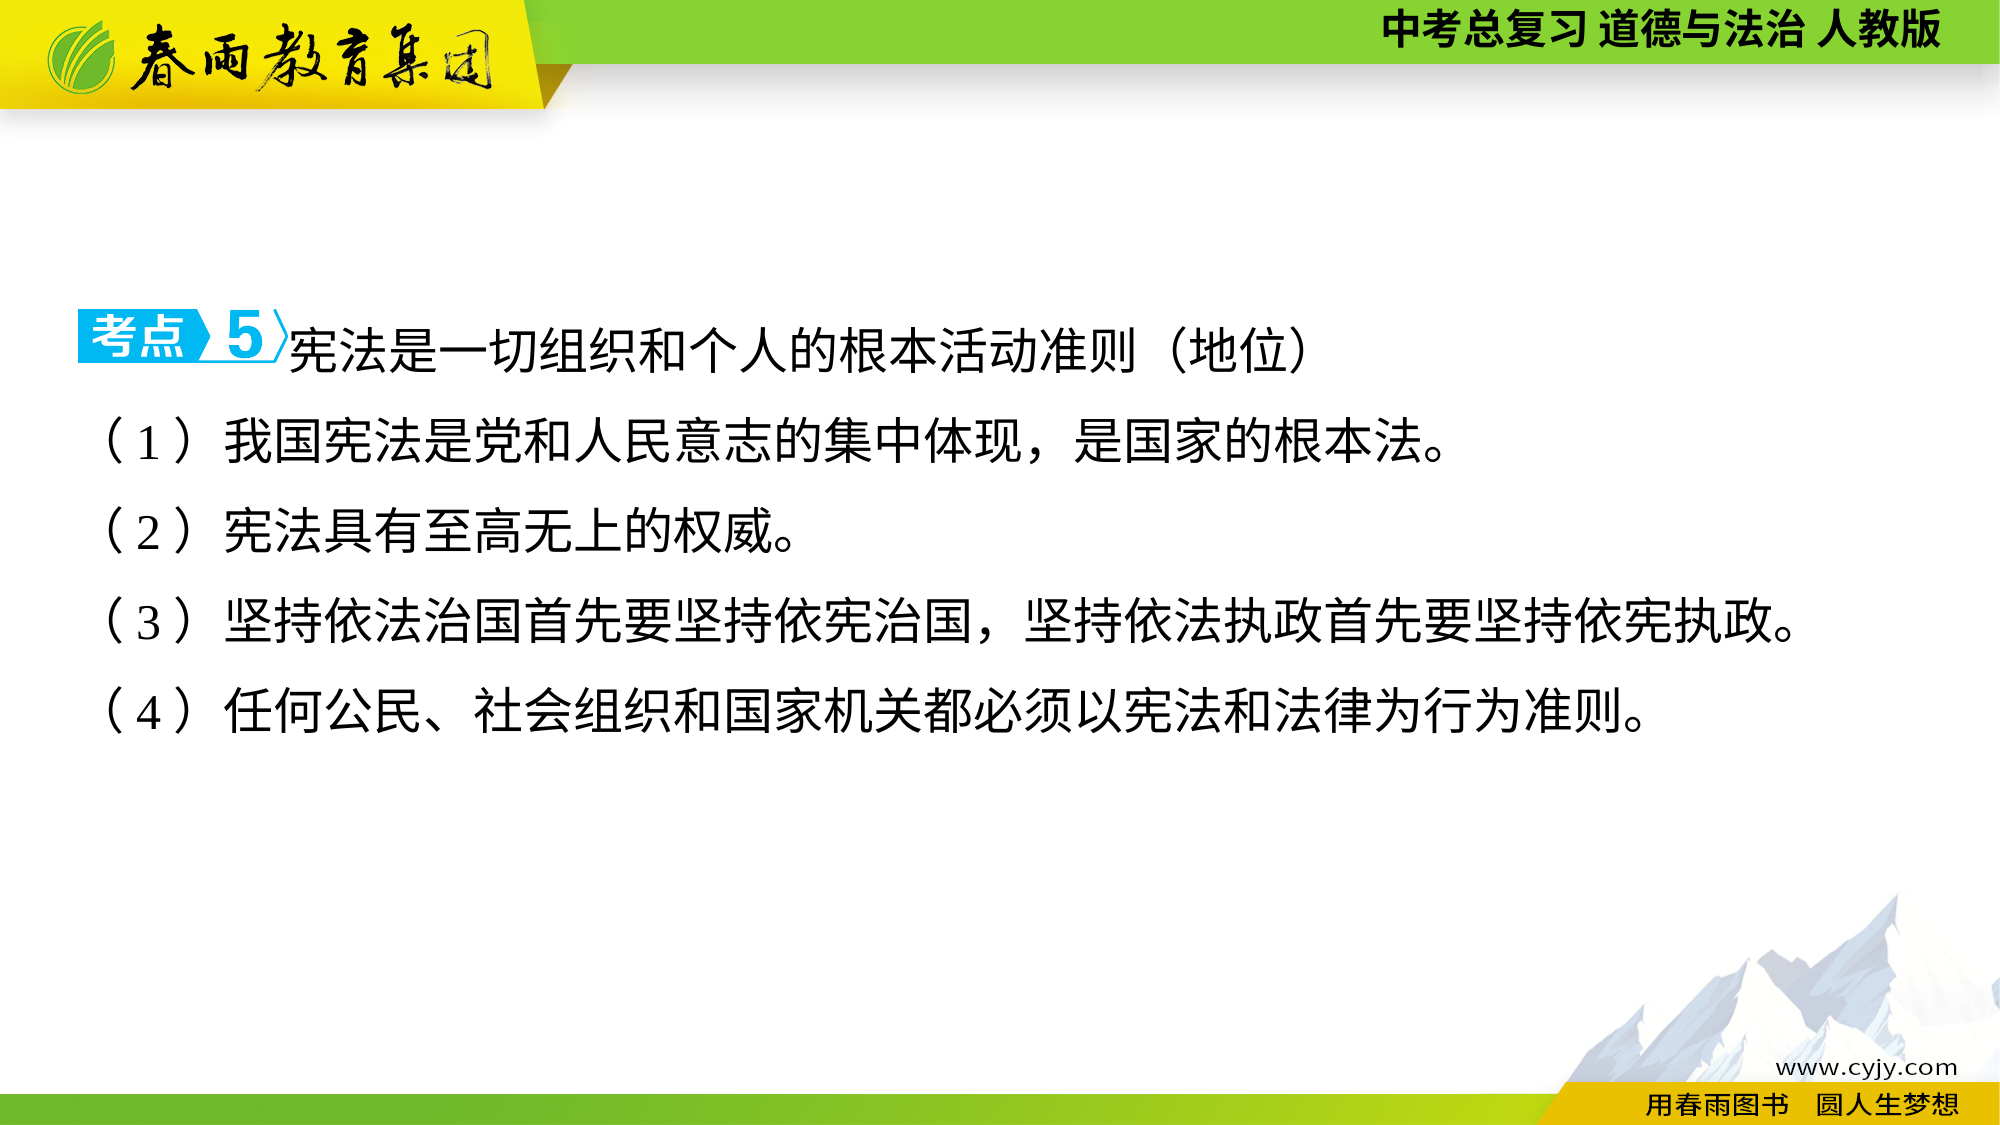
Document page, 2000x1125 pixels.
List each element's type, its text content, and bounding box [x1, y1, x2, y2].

picture [0, 0, 2000, 1125]
list 宪法是一切组织和个人的根本活动准则（地位） （1）我国宪法是党和人民意志的集中体现，是国家的根本法。 （2）宪法具有至高无上的权威。 （3）坚持依法治国首先要坚持依宪治国，坚持依法执政首先要坚持依宪执政。 （4）任何公民、社会组织和国家机关都必须以宪法和法律为行为准则。 [59, 281, 1944, 740]
